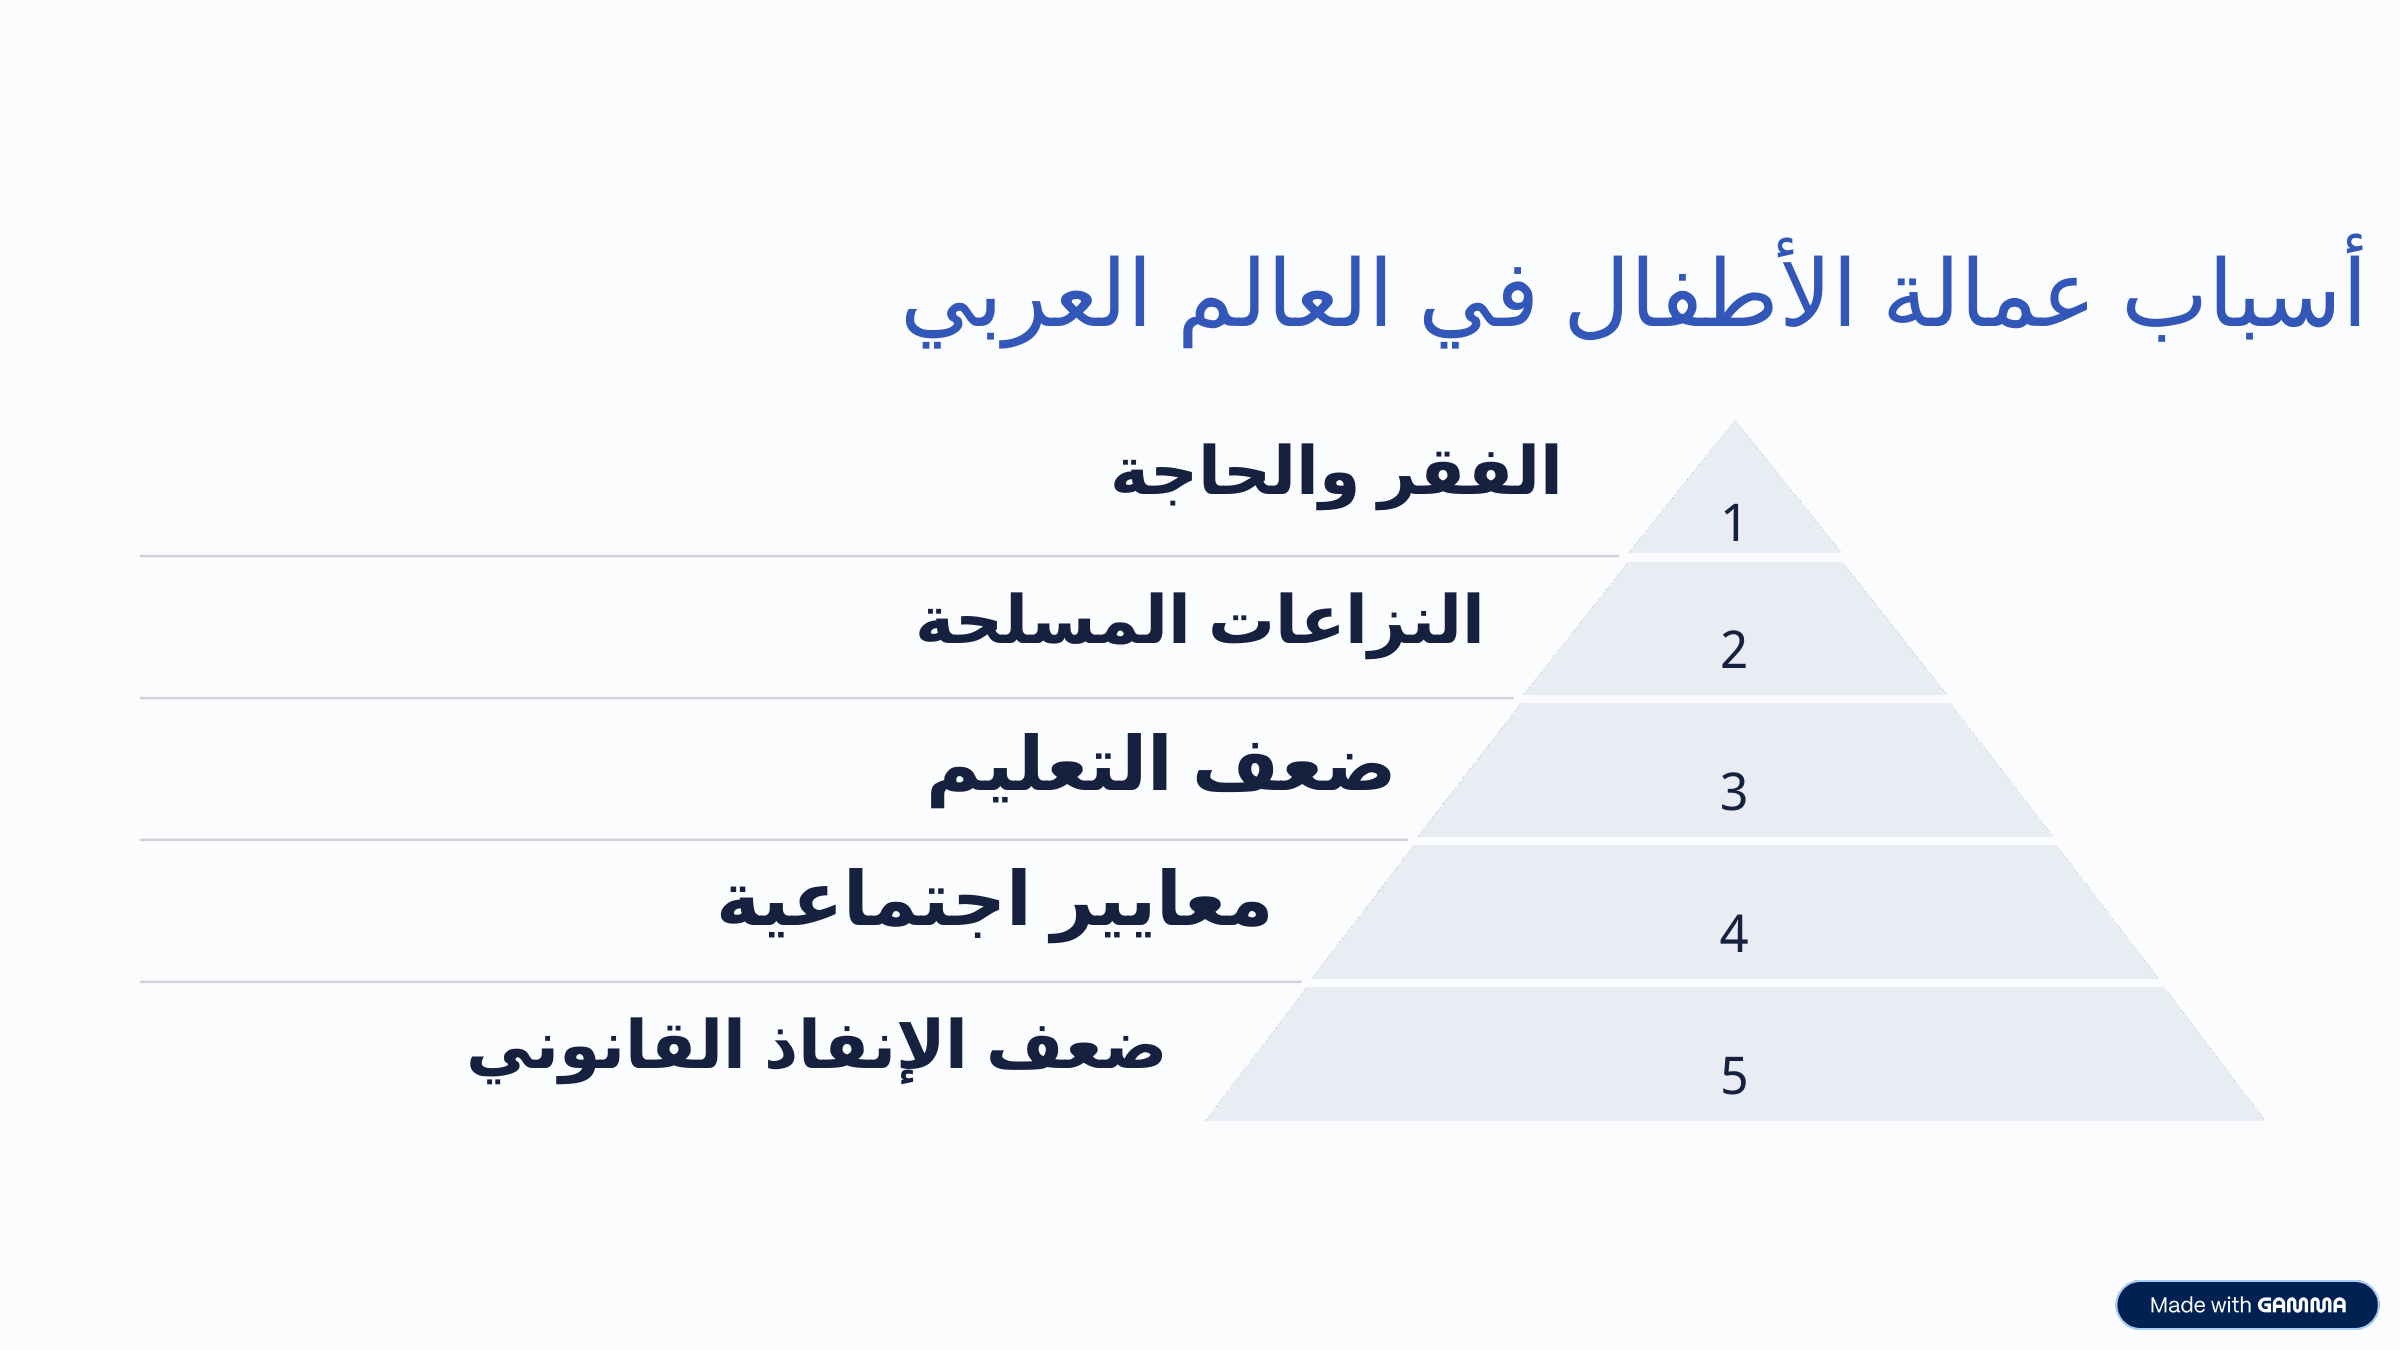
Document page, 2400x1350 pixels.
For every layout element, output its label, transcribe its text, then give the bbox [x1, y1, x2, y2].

text_box [139, 980, 1302, 984]
picture [1205, 987, 2265, 1121]
text_box معايير اجتماعية [991, 883, 1274, 942]
picture [2106, 1271, 2389, 1339]
text_box الفقر والحاجة [1327, 450, 1564, 509]
picture [1417, 703, 2053, 837]
text_box ضعف الإنفاذ القانوني [777, 1024, 1169, 1083]
picture [1311, 845, 2159, 979]
text_box [139, 838, 1408, 842]
picture [1522, 562, 1947, 695]
text_box أسباب عمالة الأطفال في العالم العربي [900, 229, 2270, 346]
text_box ضعف التعليم [1145, 748, 1397, 807]
text_box [139, 696, 1514, 700]
picture [1628, 420, 1841, 553]
text_box [139, 554, 1620, 558]
text_box النزاعات المسلحة [1168, 599, 1486, 658]
